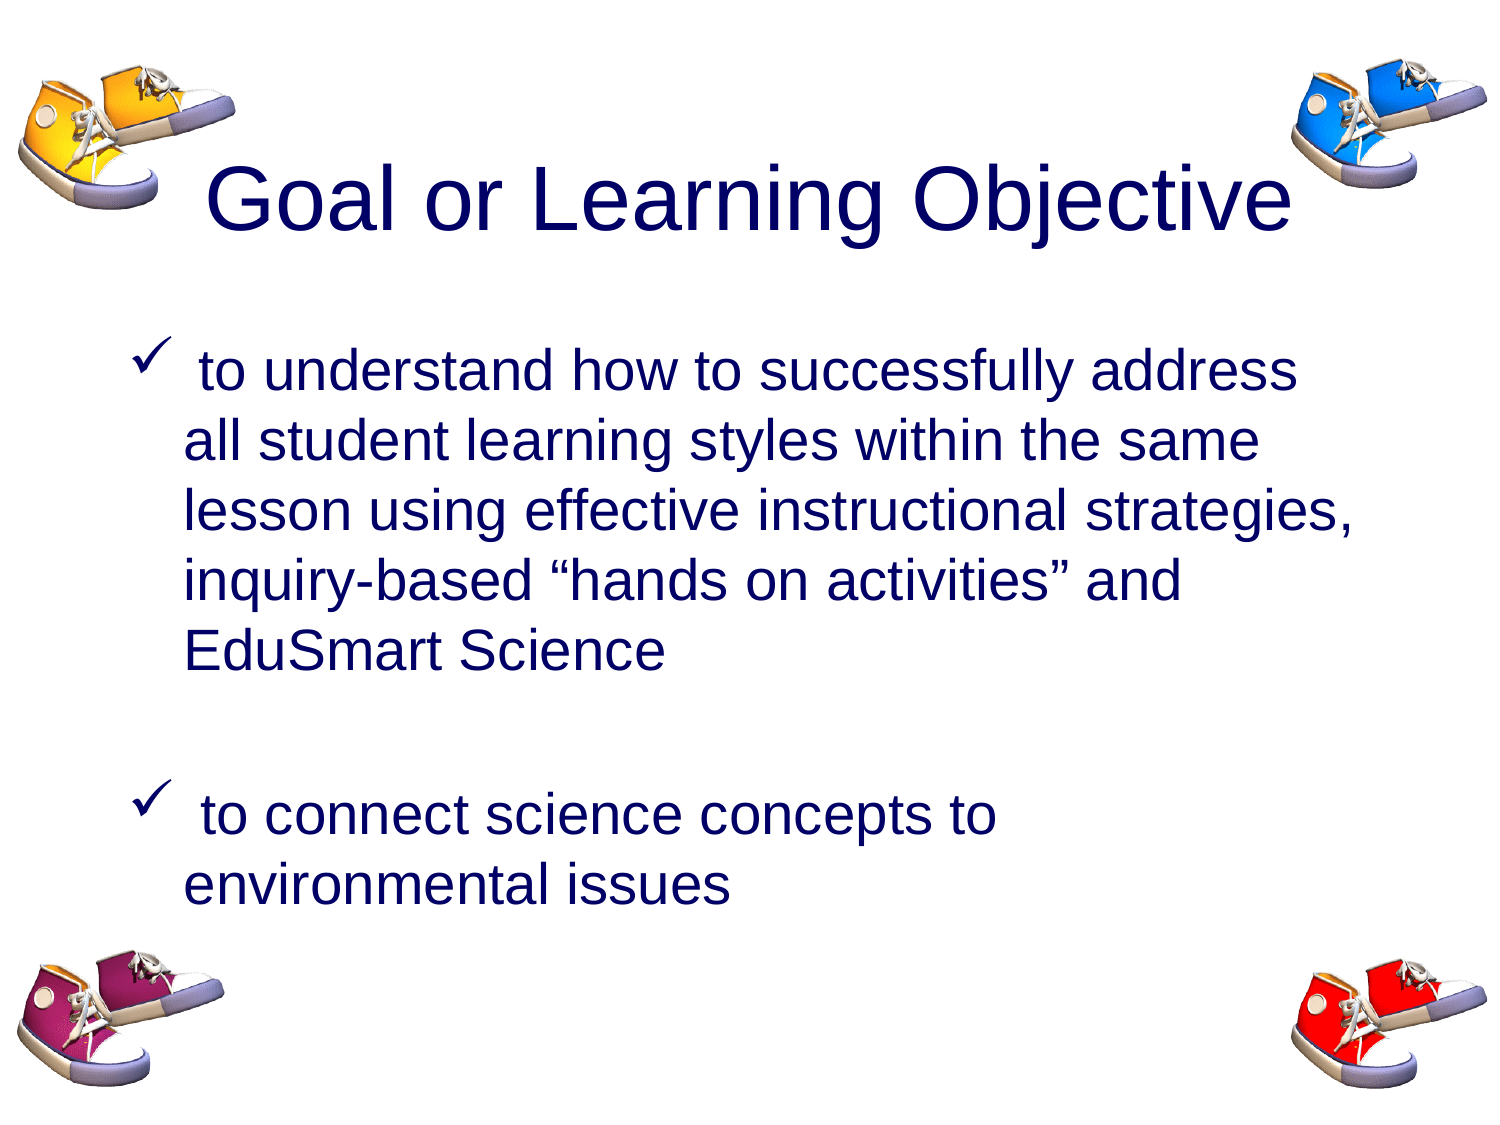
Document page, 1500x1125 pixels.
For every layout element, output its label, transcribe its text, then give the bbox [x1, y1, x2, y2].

picture [0, 0, 250, 250]
picture [0, 887, 238, 1125]
list to understand how to successfully address all student learning styles within the same lesson using effective instructional strategies, inquiry-based “hands on activities” and EduSmart Science to connect science concepts to environmental issues [112, 324, 1388, 1001]
picture [1275, 899, 1500, 1125]
title Goal or Learning Objective [112, 99, 1388, 288]
picture [1275, 0, 1500, 225]
